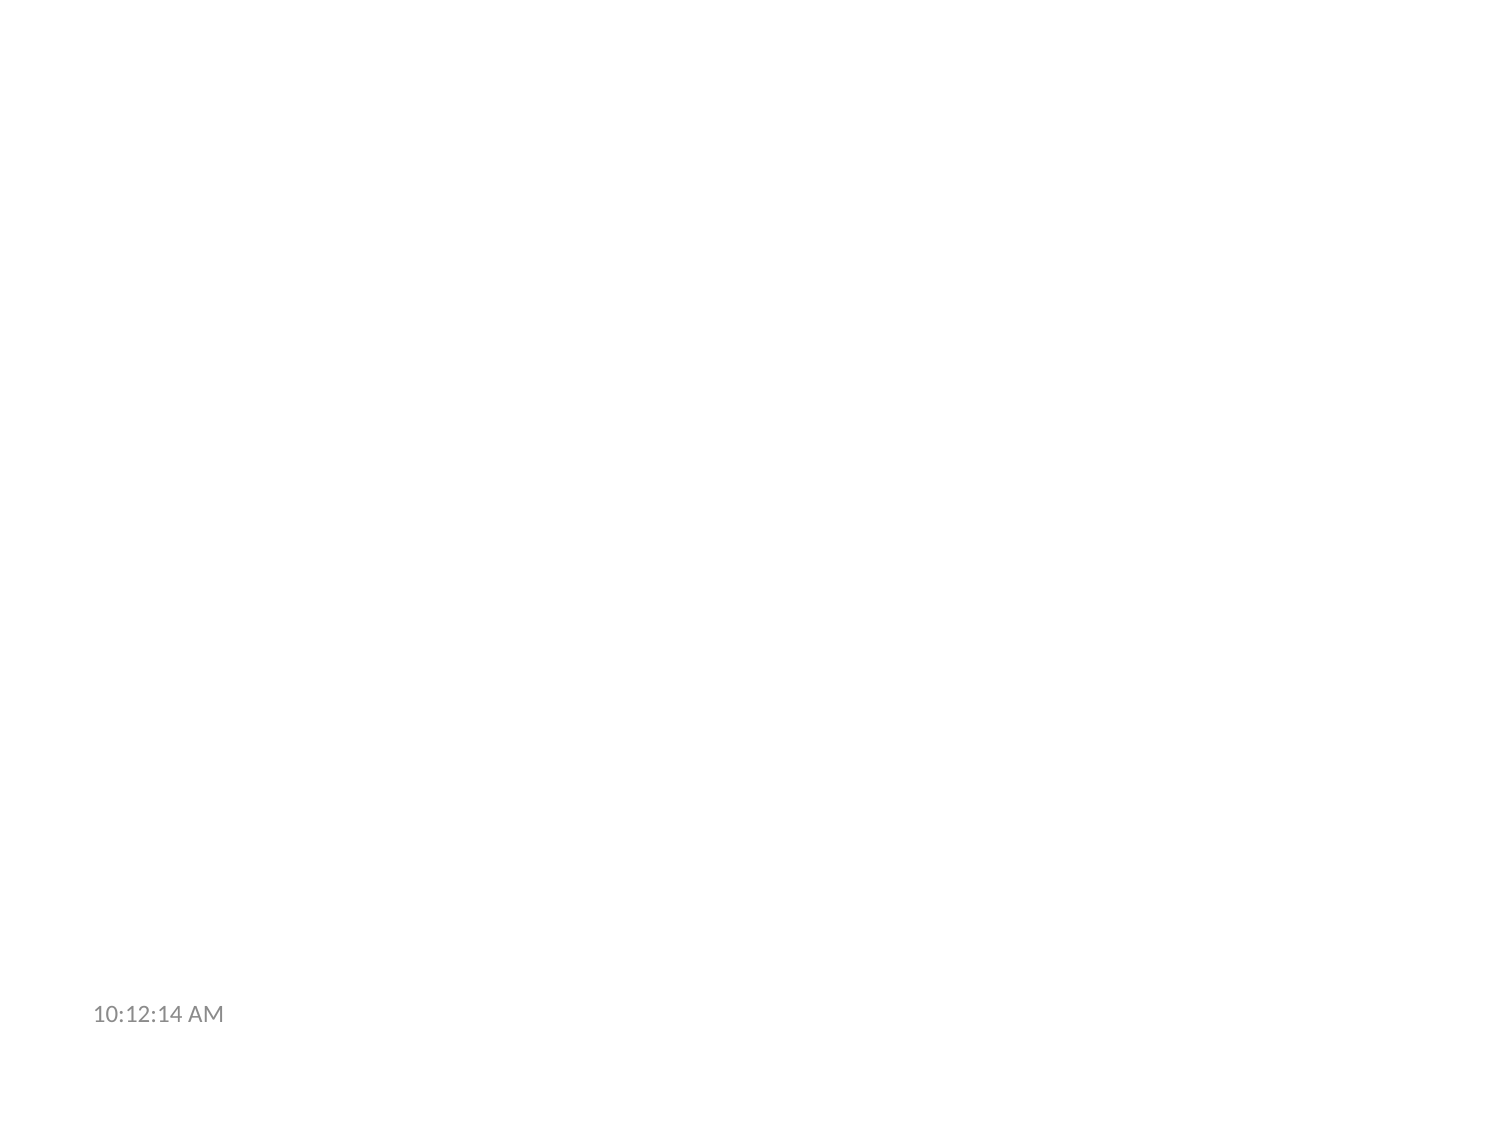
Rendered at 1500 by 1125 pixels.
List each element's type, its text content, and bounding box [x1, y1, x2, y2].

text_box 3:35:09 PM [77, 982, 428, 1043]
